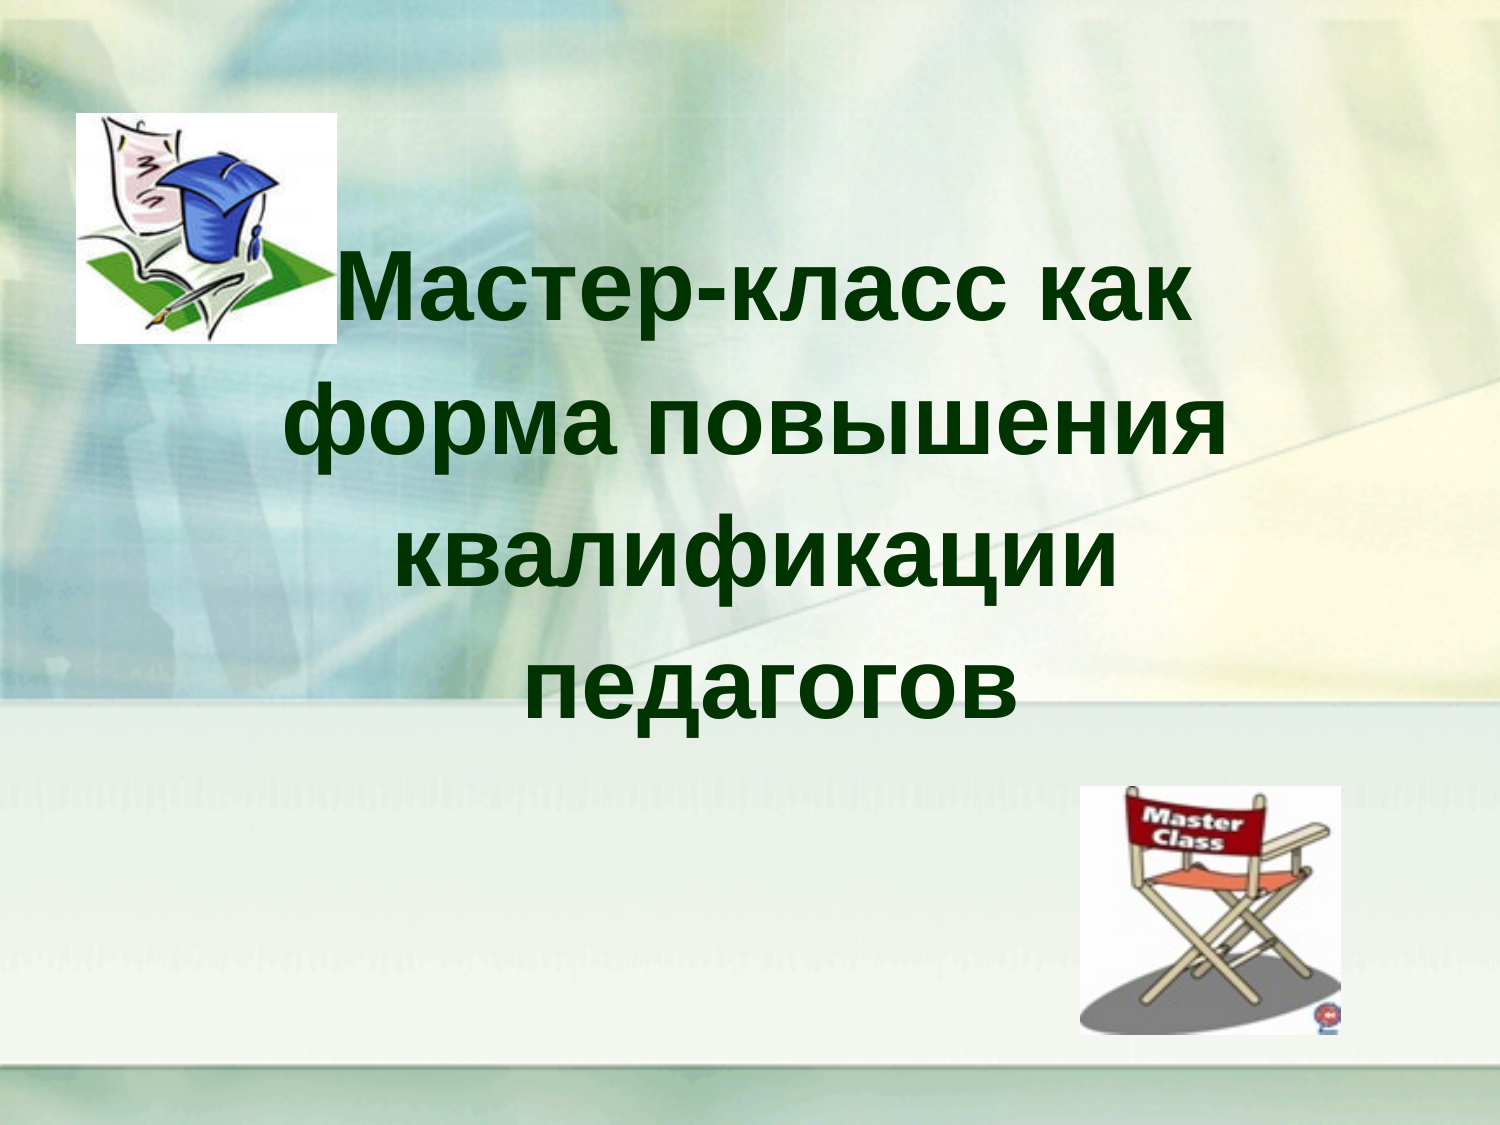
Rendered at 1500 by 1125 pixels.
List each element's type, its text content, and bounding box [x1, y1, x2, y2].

picture [0, 0, 1500, 1125]
title Мастер-класс как форма повышения квалификации педагогов [88, 125, 1426, 1059]
